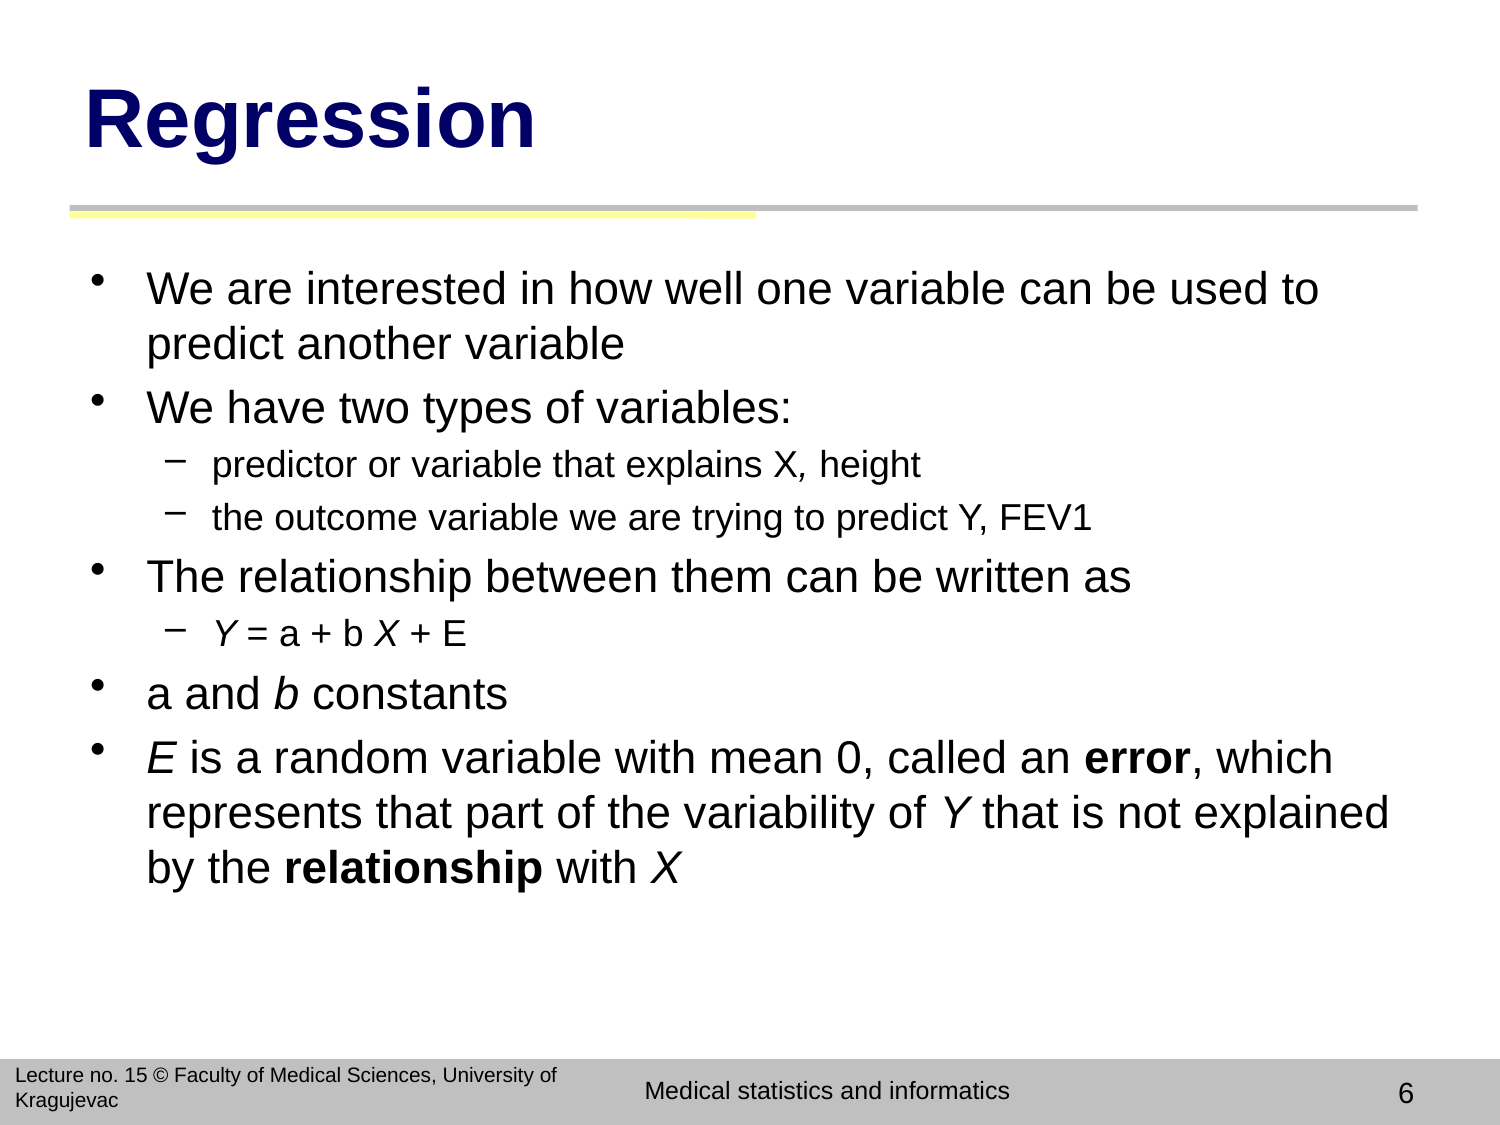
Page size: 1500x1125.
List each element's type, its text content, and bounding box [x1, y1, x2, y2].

title Regression [69, 19, 1426, 208]
list We are interested in how well one variable can be used to predict another variable We have two types of variables: predictor or variable that explains X, height the outcome variable we are trying to predict Y, FEV1 The relationship between them can be written as Y = a + b X + E a and b constants E is a random variable with mean 0, called an error, which represents that part of the variability of Y that is not explained by the relationship with X [74, 250, 1426, 1027]
slide_number 6 [1164, 1066, 1430, 1125]
slide_number Lecture no. 15 © Faculty of Medical Sciences, University of Kragujevac [0, 1053, 616, 1108]
footer Medical statistics and informatics [512, 1066, 1144, 1125]
